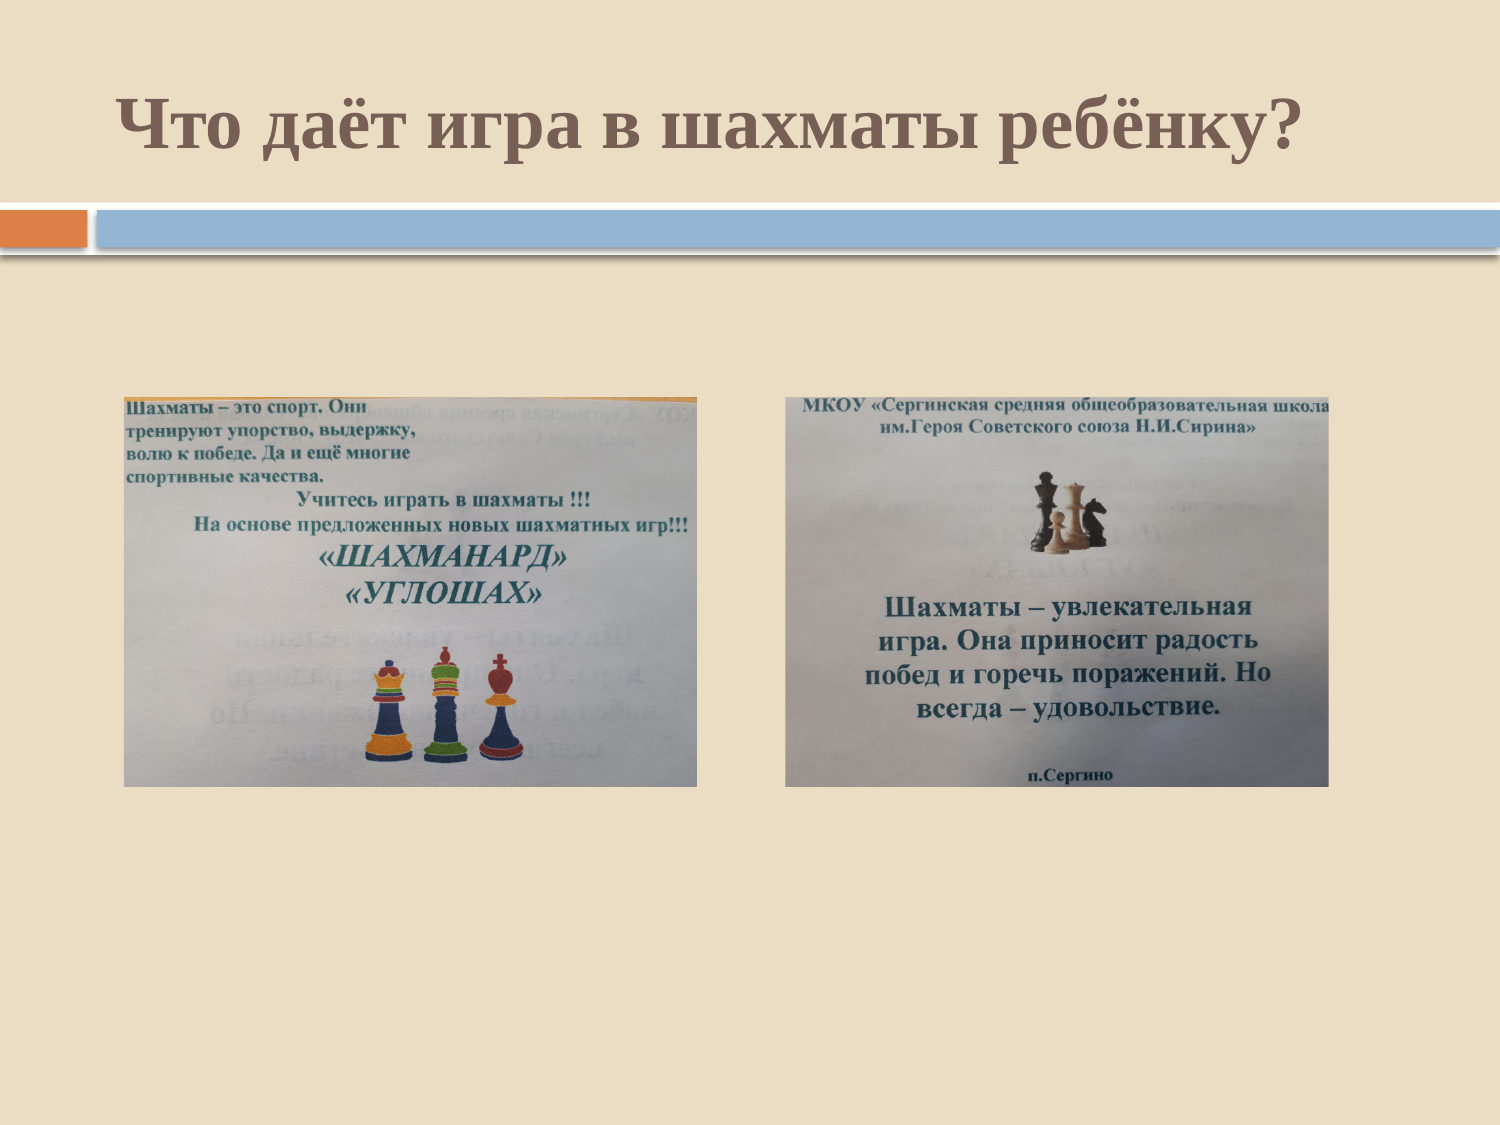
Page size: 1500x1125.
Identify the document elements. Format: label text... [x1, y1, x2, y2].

picture [785, 396, 1330, 788]
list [123, 396, 698, 788]
title Что даёт игра в шахматы ребёнку? [100, 37, 1438, 200]
